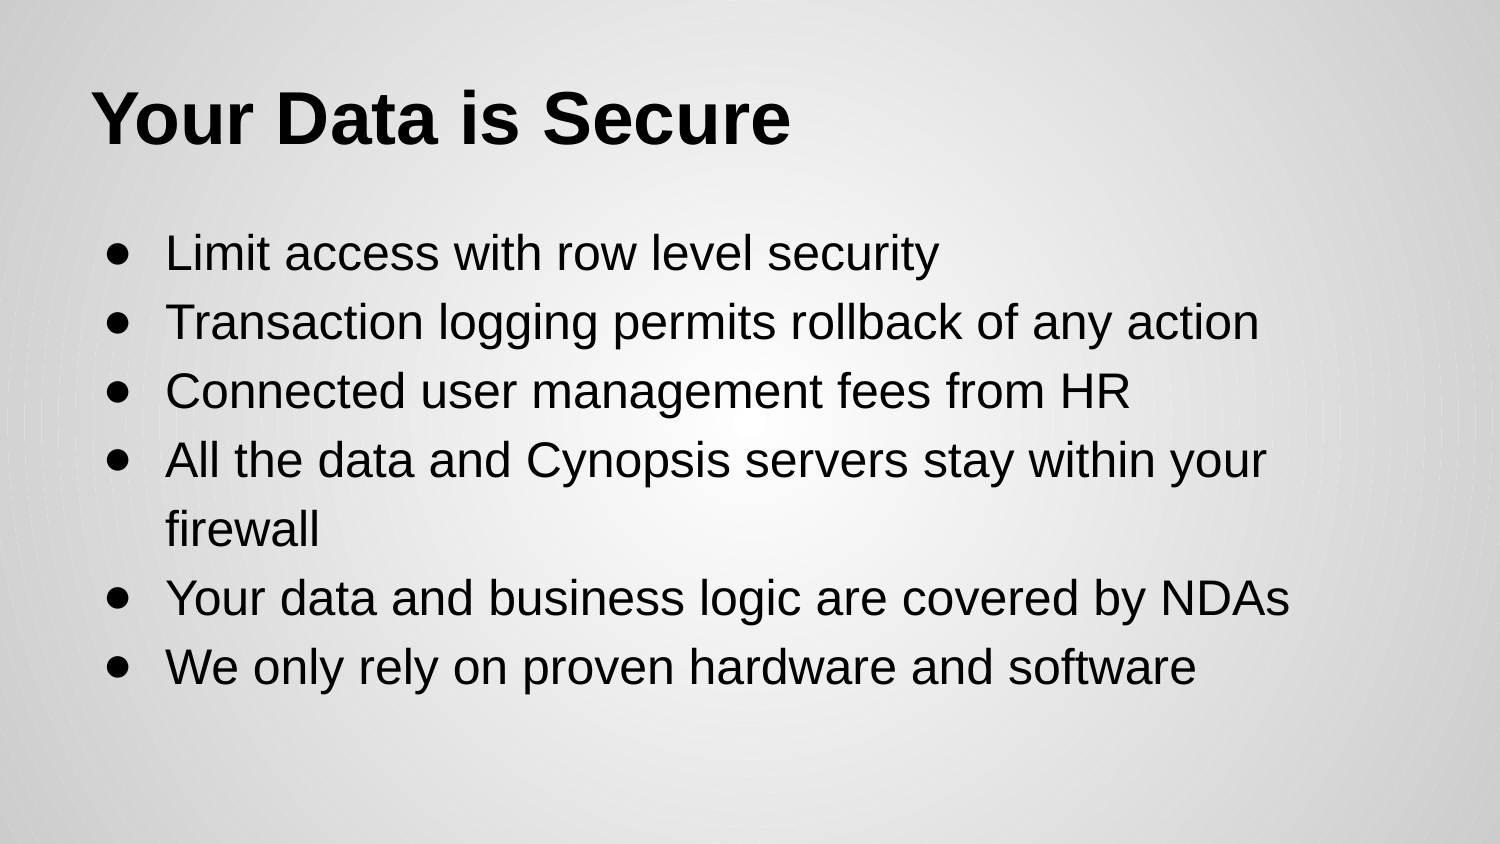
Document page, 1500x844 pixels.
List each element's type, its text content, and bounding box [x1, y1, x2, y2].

list Limit access with row level security Transaction logging permits rollback of any action Connected user management fees from HR All the data and Cynopsis servers stay within your firewall Your data and business logic are covered by NDAs We only rely on proven hardware and software [75, 196, 1425, 808]
title Your Data is Secure [75, 33, 1425, 175]
